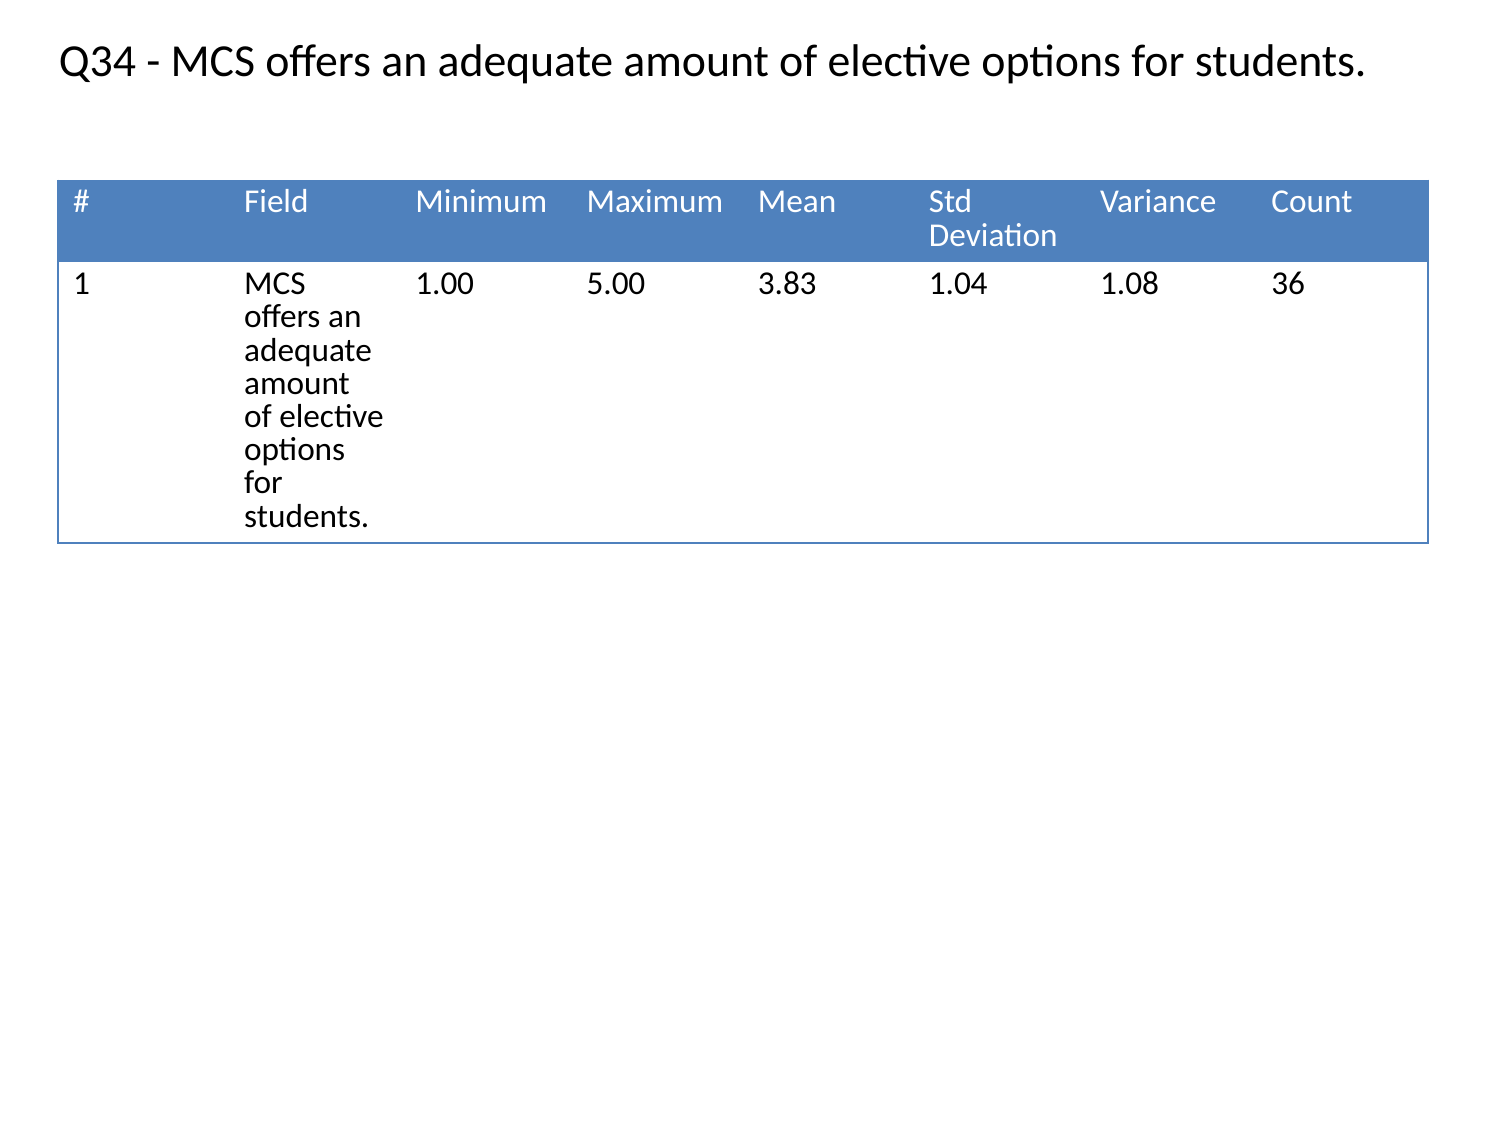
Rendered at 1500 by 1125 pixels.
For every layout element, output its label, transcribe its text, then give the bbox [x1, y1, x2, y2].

table_header Maximum [572, 181, 743, 262]
table_header Std Deviation [914, 181, 1085, 262]
table_cell 1.08 [1085, 262, 1256, 542]
table_header Field [229, 181, 400, 262]
table_header Count [1256, 181, 1427, 262]
table_cell 3.83 [743, 262, 914, 542]
table_header Variance [1085, 181, 1256, 262]
table_cell 1.04 [914, 262, 1085, 542]
table_header Minimum [400, 181, 572, 262]
table_cell MCS offers an adequate amount of elective options for students. [229, 262, 400, 542]
table_cell 1.00 [400, 262, 572, 542]
table_cell 36 [1256, 262, 1427, 542]
table_header Mean [743, 181, 914, 262]
table_cell 5.00 [572, 262, 743, 542]
text_box Q34 - MCS offers an adequate amount of elective options for students. [44, 22, 1395, 84]
table_cell 1 [59, 262, 229, 542]
table_header # [59, 181, 229, 262]
